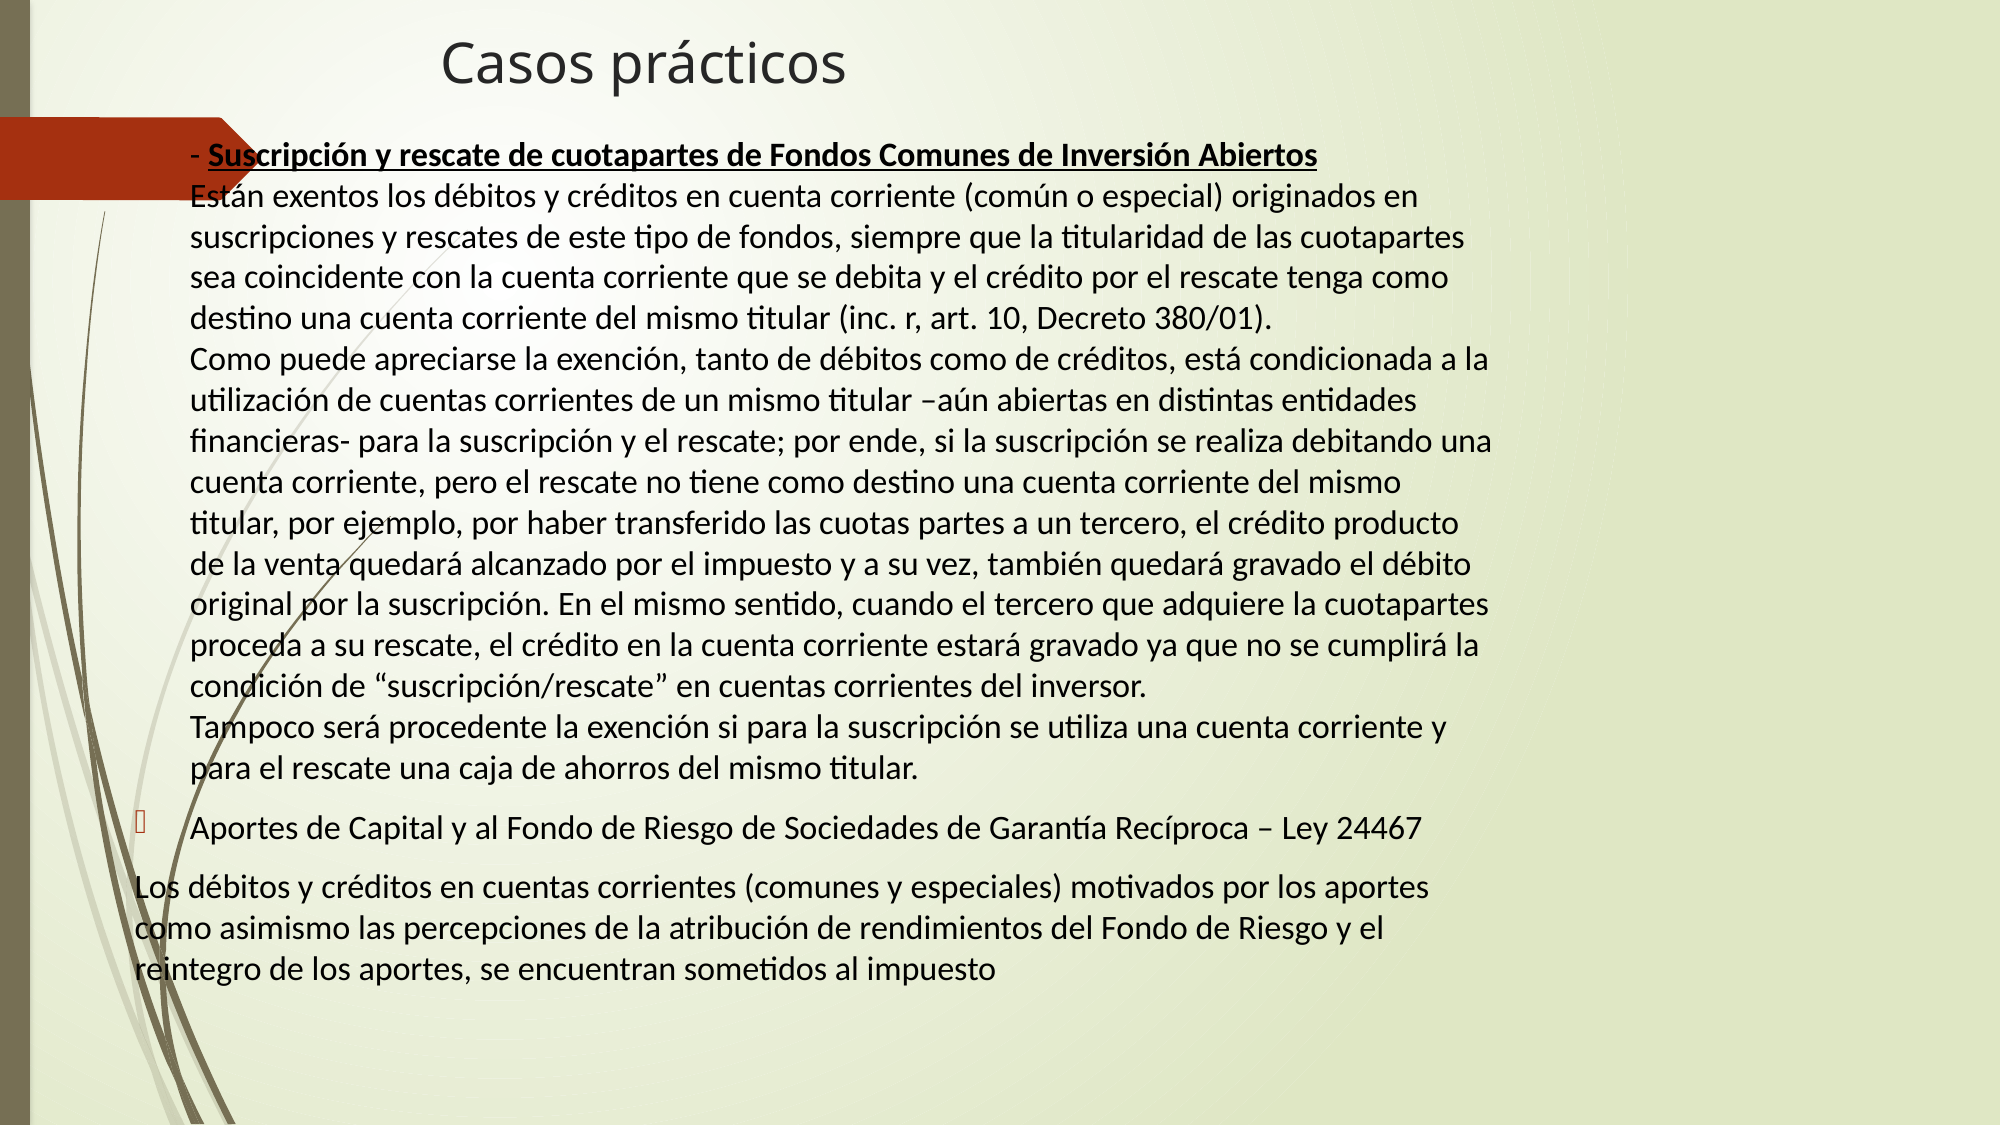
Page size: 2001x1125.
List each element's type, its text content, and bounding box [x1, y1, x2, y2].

title Casos prácticos [425, 20, 1888, 103]
list - Suscripción y rescate de cuotapartes de Fondos Comunes de Inversión Abiertos Están exentos los débitos y créditos en cuenta corriente (común o especial) originados en suscripciones y rescates de este tipo de fondos, siempre que la titularidad de las cuotapartes sea coincidente con la cuenta corriente que se debita y el crédito por el rescate tenga como destino una cuenta corriente del mismo titular (inc. r, art. 10, Decreto 380/01). Como puede apreciarse la exención, tanto de débitos como de créditos, está condicionada a la utilización de cuentas corrientes de un mismo titular –aún abiertas en distintas entidades financieras- para la suscripción y el rescate; por ende, si la suscripción se realiza debitando una cuenta corriente, pero el rescate no tiene como destino una cuenta corriente del mismo titular, por ejemplo, por haber transferido las cuotas partes a un tercero, el crédito producto de la venta quedará alcanzado por el impuesto y a su vez, también quedará gravado el débito original por la suscripción. En el mismo sentido, cuando el tercero que adquiere la cuotapartes proceda a su rescate, el crédito en la cuenta corriente estará gravado ya que no se cumplirá la condición de “suscripción/rescate” en cuentas corrientes del inversor. Tampoco será procedente la exención si para la suscripción se utiliza una cuenta corriente y para el rescate una caja de ahorros del mismo titular. Aportes de Capital y al Fondo de Riesgo de Sociedades de Garantía Recíproca – Ley 24467 Los débitos y créditos en cuentas corrientes (comunes y especiales) motivados por los aportes como asimismo las percepciones de la atribución de rendimientos del Fondo de Riesgo y el reintegro de los aportes, se encuentran sometidos al impuesto [119, 124, 1930, 1088]
